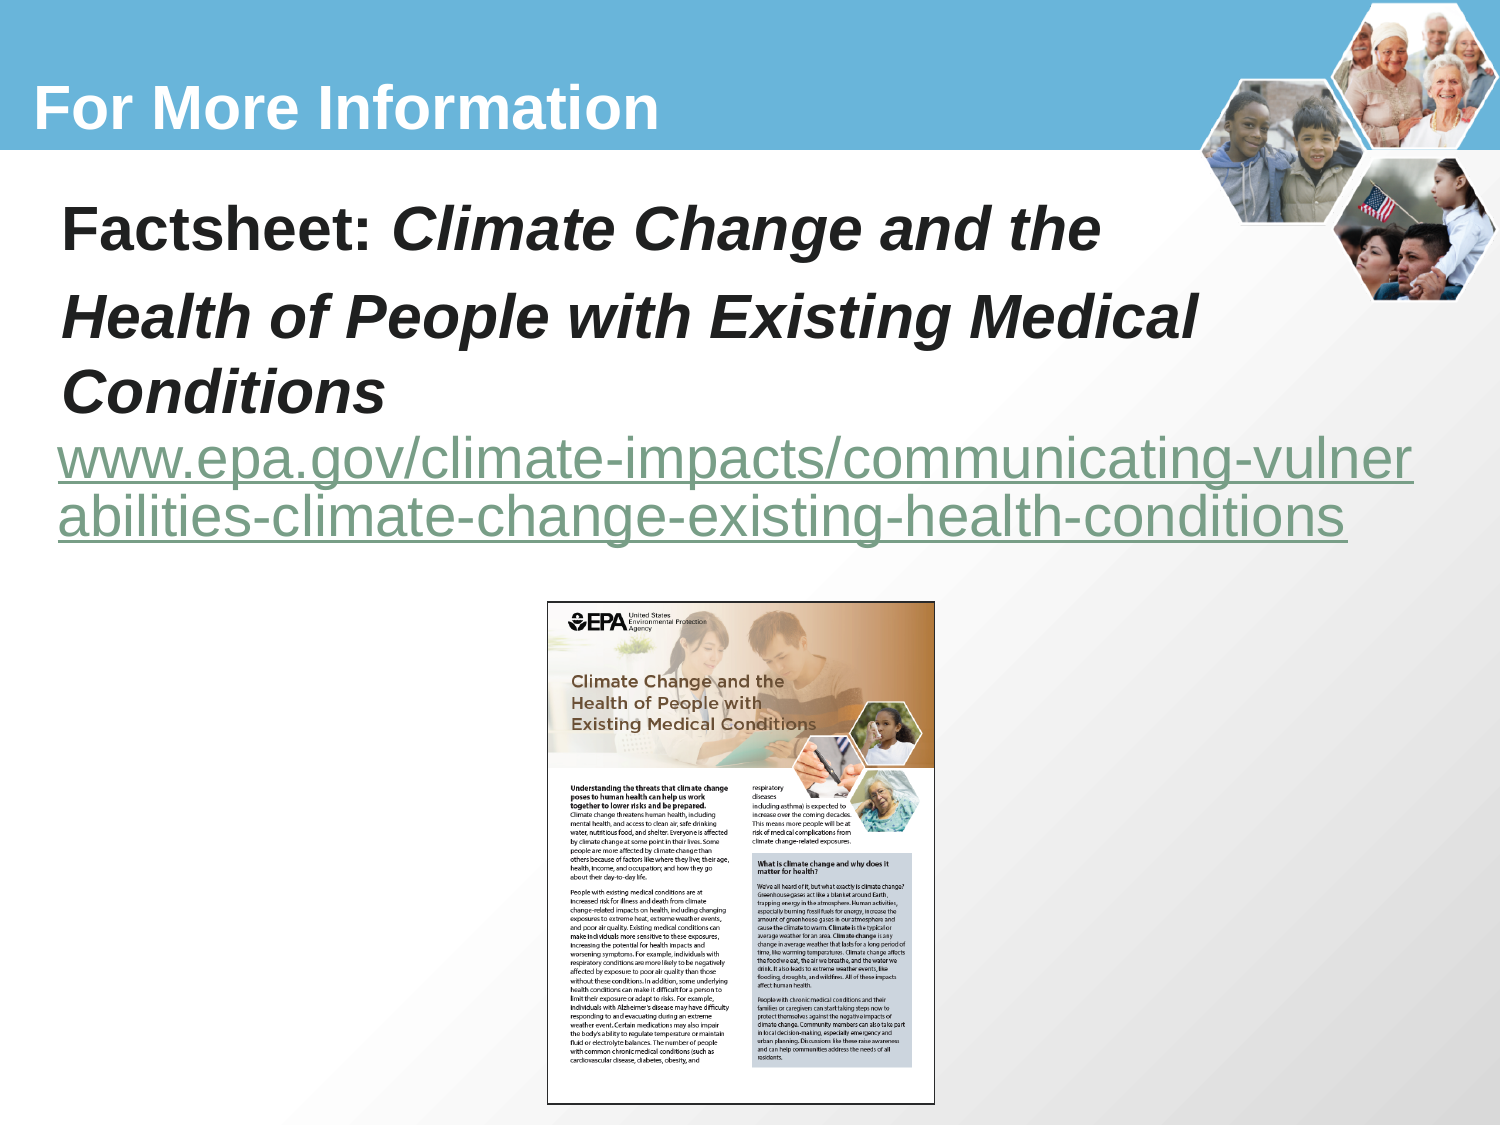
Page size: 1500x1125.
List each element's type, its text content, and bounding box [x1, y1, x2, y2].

list Factsheet: Climate Change and the Health of People with Existing Medical Conditions [46, 180, 1446, 1100]
picture [1173, 2, 1500, 303]
picture [548, 602, 934, 1104]
text_box www.epa.gov/climate-impacts/communicating-vulnerabilities-climate-change-existing-health-conditions [42, 412, 1432, 568]
title For More Information [18, 0, 1425, 150]
